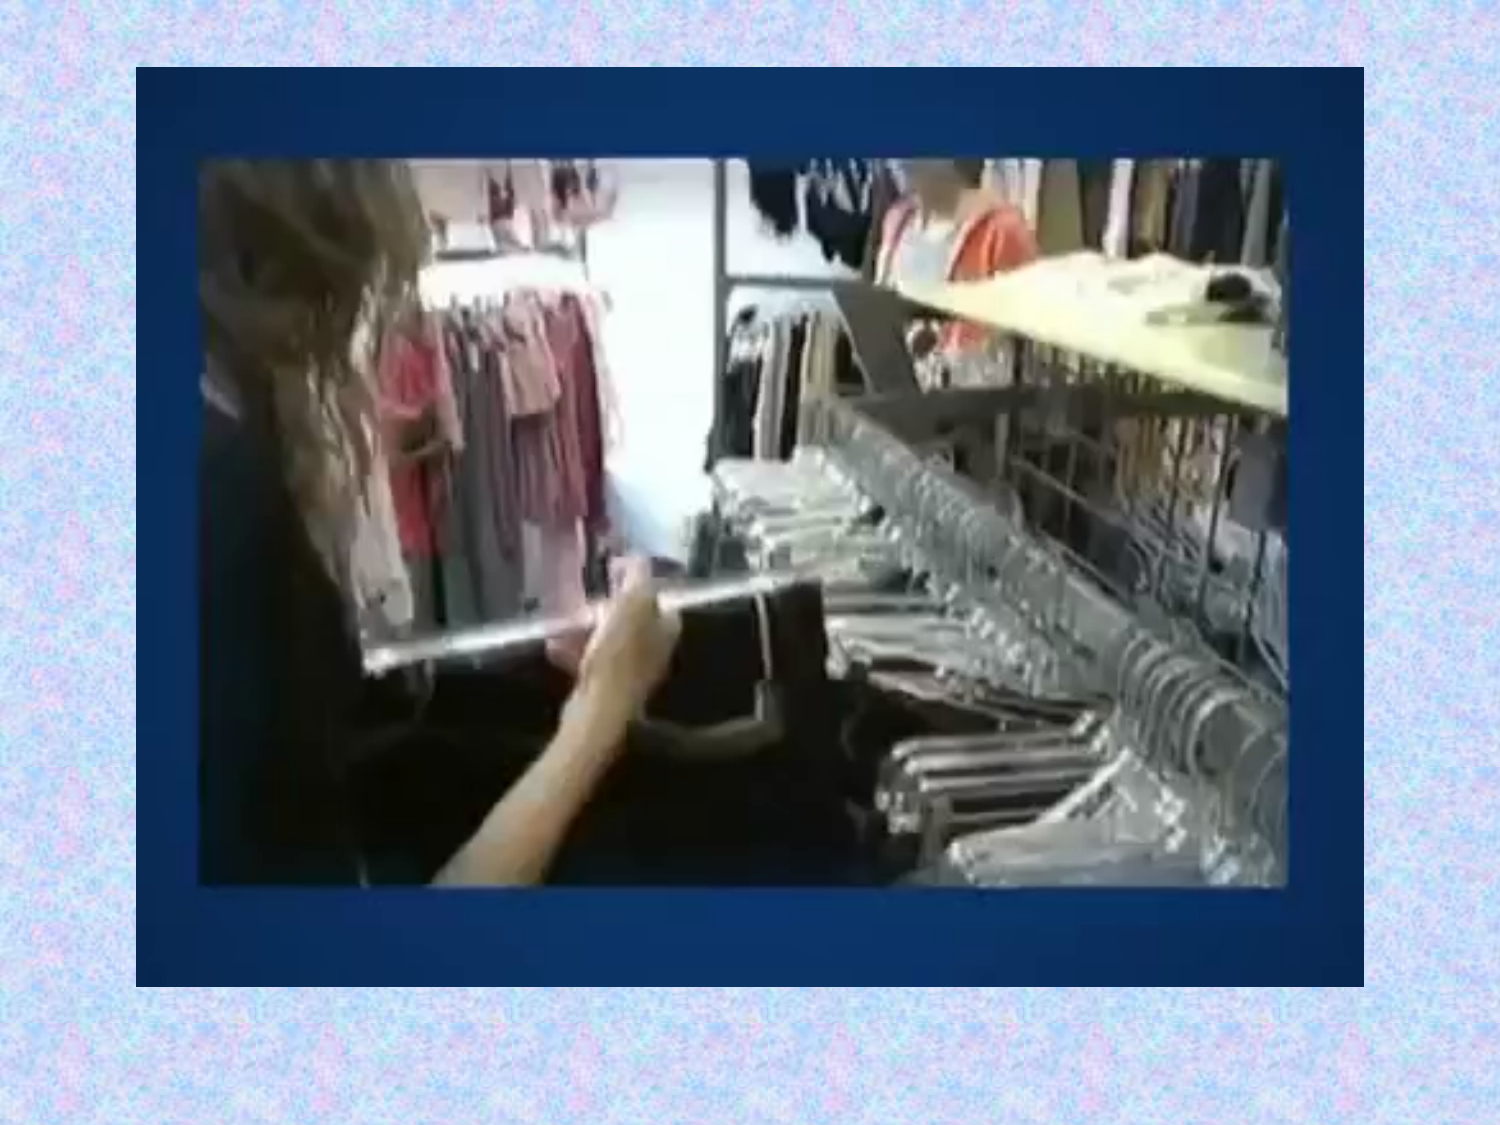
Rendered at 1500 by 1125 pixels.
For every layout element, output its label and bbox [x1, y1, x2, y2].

picture [0, 0, 1500, 1125]
text_box [135, 66, 1365, 988]
